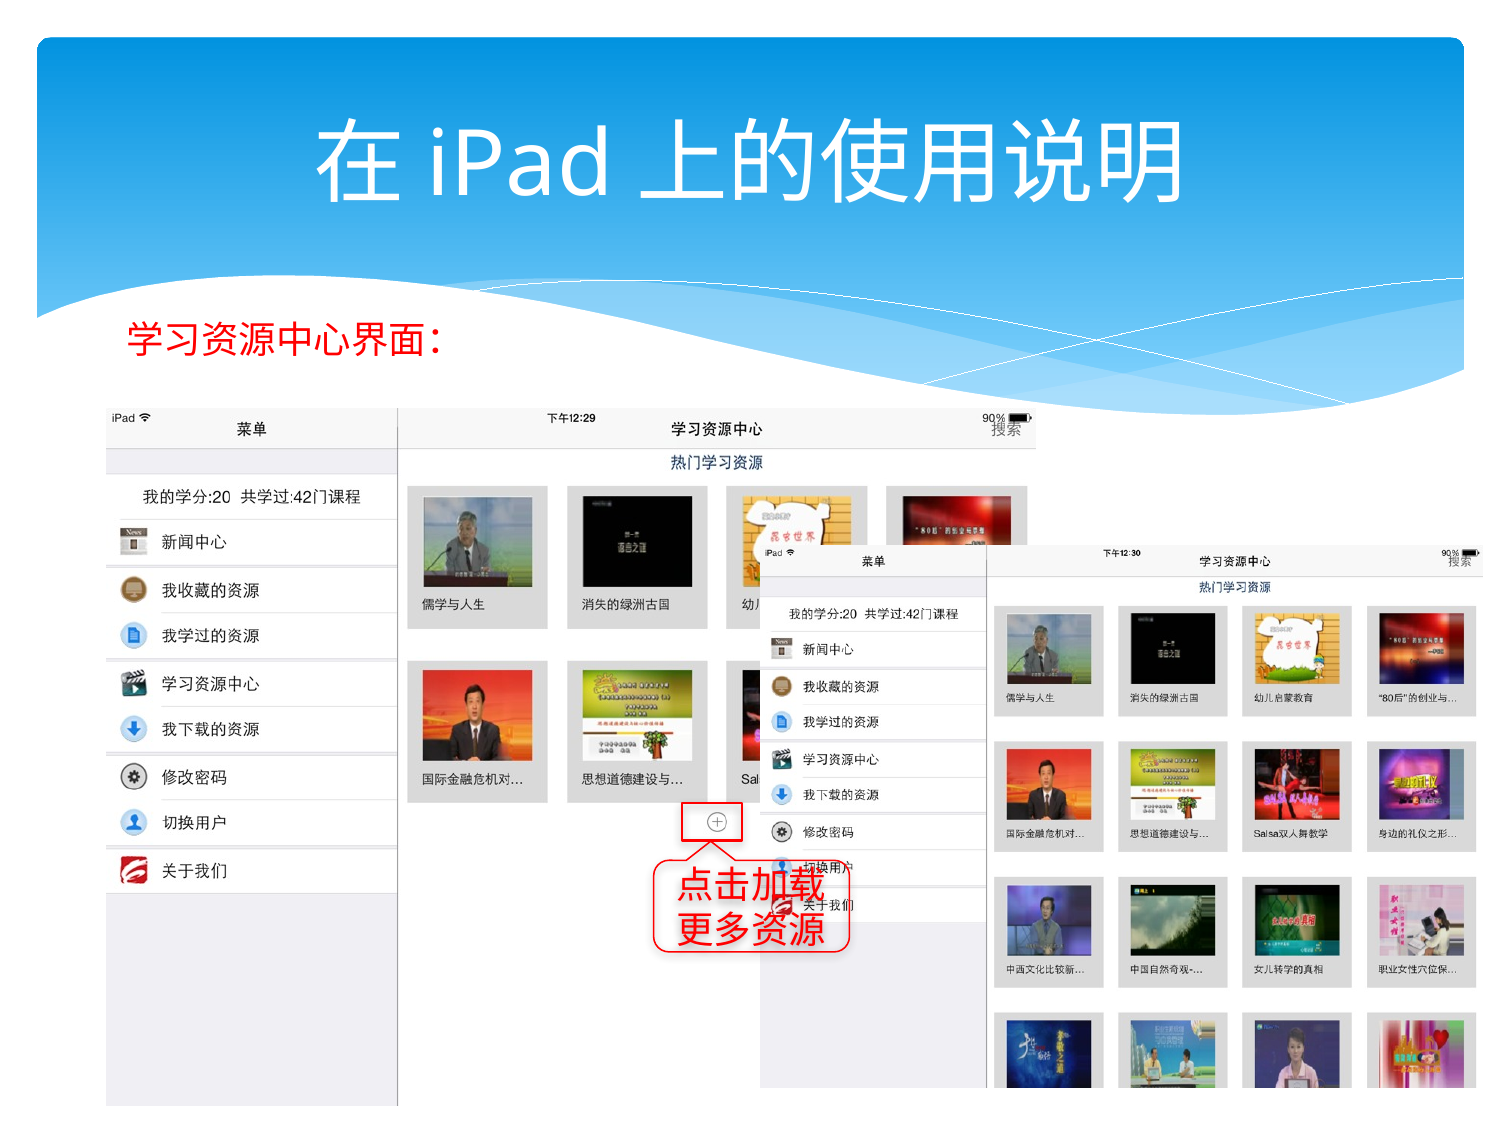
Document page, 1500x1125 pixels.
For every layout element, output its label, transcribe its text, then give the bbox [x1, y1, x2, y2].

title 在iPad上的使用说明 [75, 55, 1425, 261]
text_box 学习资源中心界面： [111, 308, 572, 369]
picture [106, 408, 1483, 1106]
